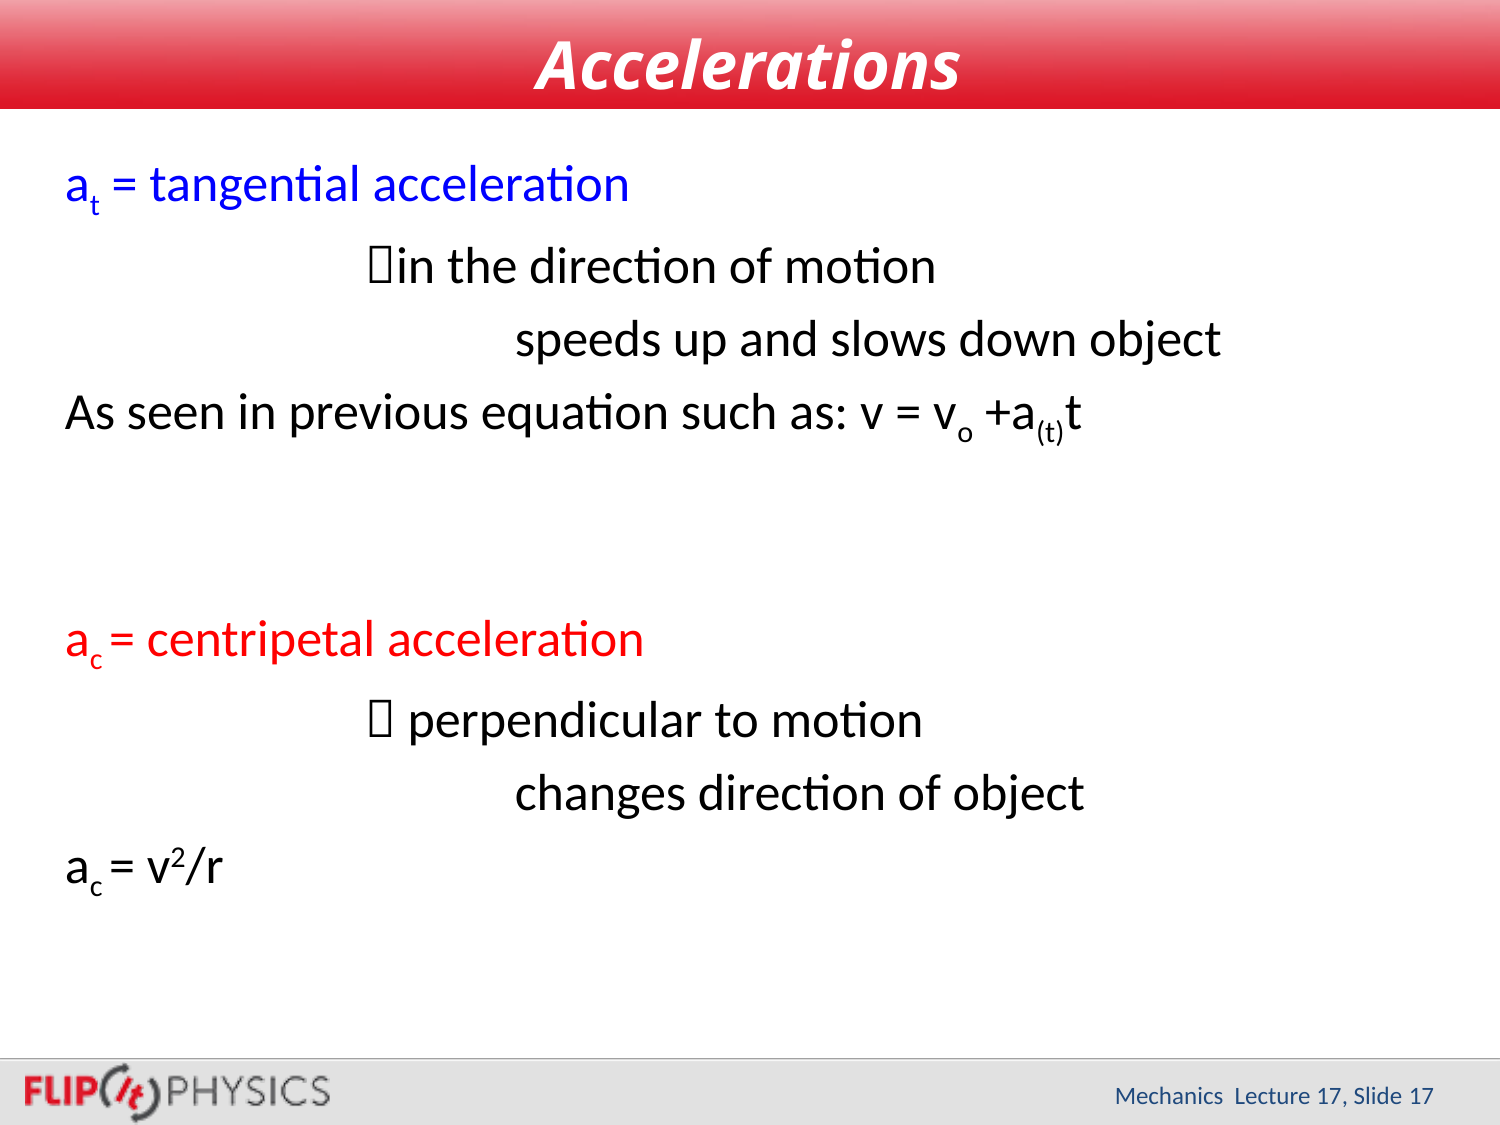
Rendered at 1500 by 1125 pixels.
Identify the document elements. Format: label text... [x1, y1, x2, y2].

picture [0, 0, 1500, 109]
title Accelerations [75, 15, 1425, 91]
list at = tangential acceleration in the direction of motion speeds up and slows down object As seen in previous equation such as: v = vo +a(t)t ac = centripetal acceleration  perpendicular to motion changes direction of object ac = v2/r [50, 142, 1445, 1020]
picture [0, 1058, 1500, 1125]
slide_number Mechanics Lecture 17, Slide 17 [1100, 1071, 1500, 1125]
